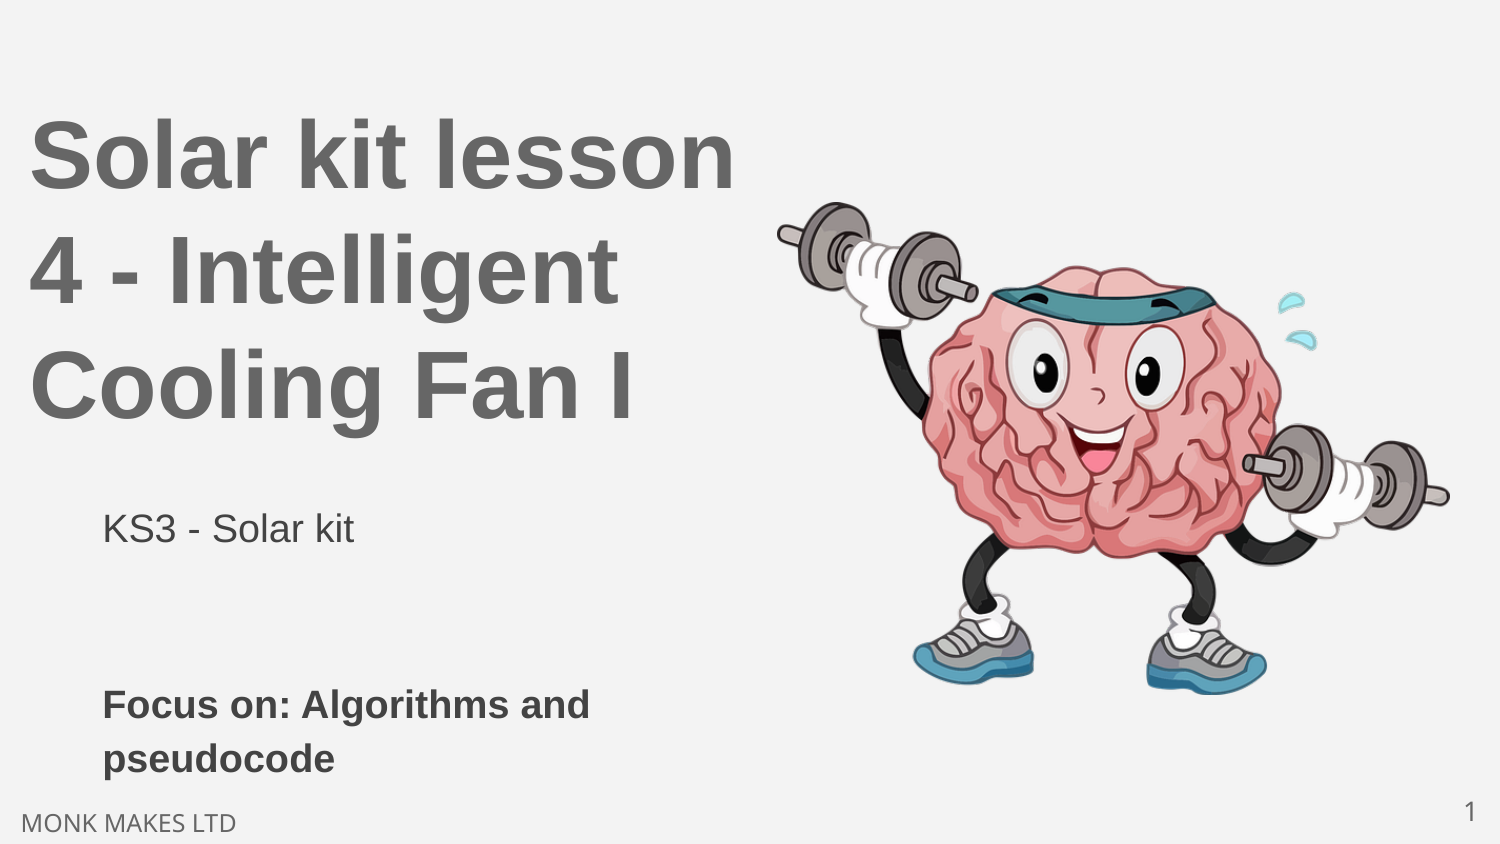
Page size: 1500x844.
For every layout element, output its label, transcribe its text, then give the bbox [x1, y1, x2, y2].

picture [776, 201, 1451, 695]
slide_number ‹#› [1403, 779, 1494, 844]
subtitle KS3 - Solar kit Focus on: Algorithms and pseudocode [87, 480, 777, 792]
title Solar kit lesson 4 - Intelligent Cooling Fan I [14, 77, 778, 412]
